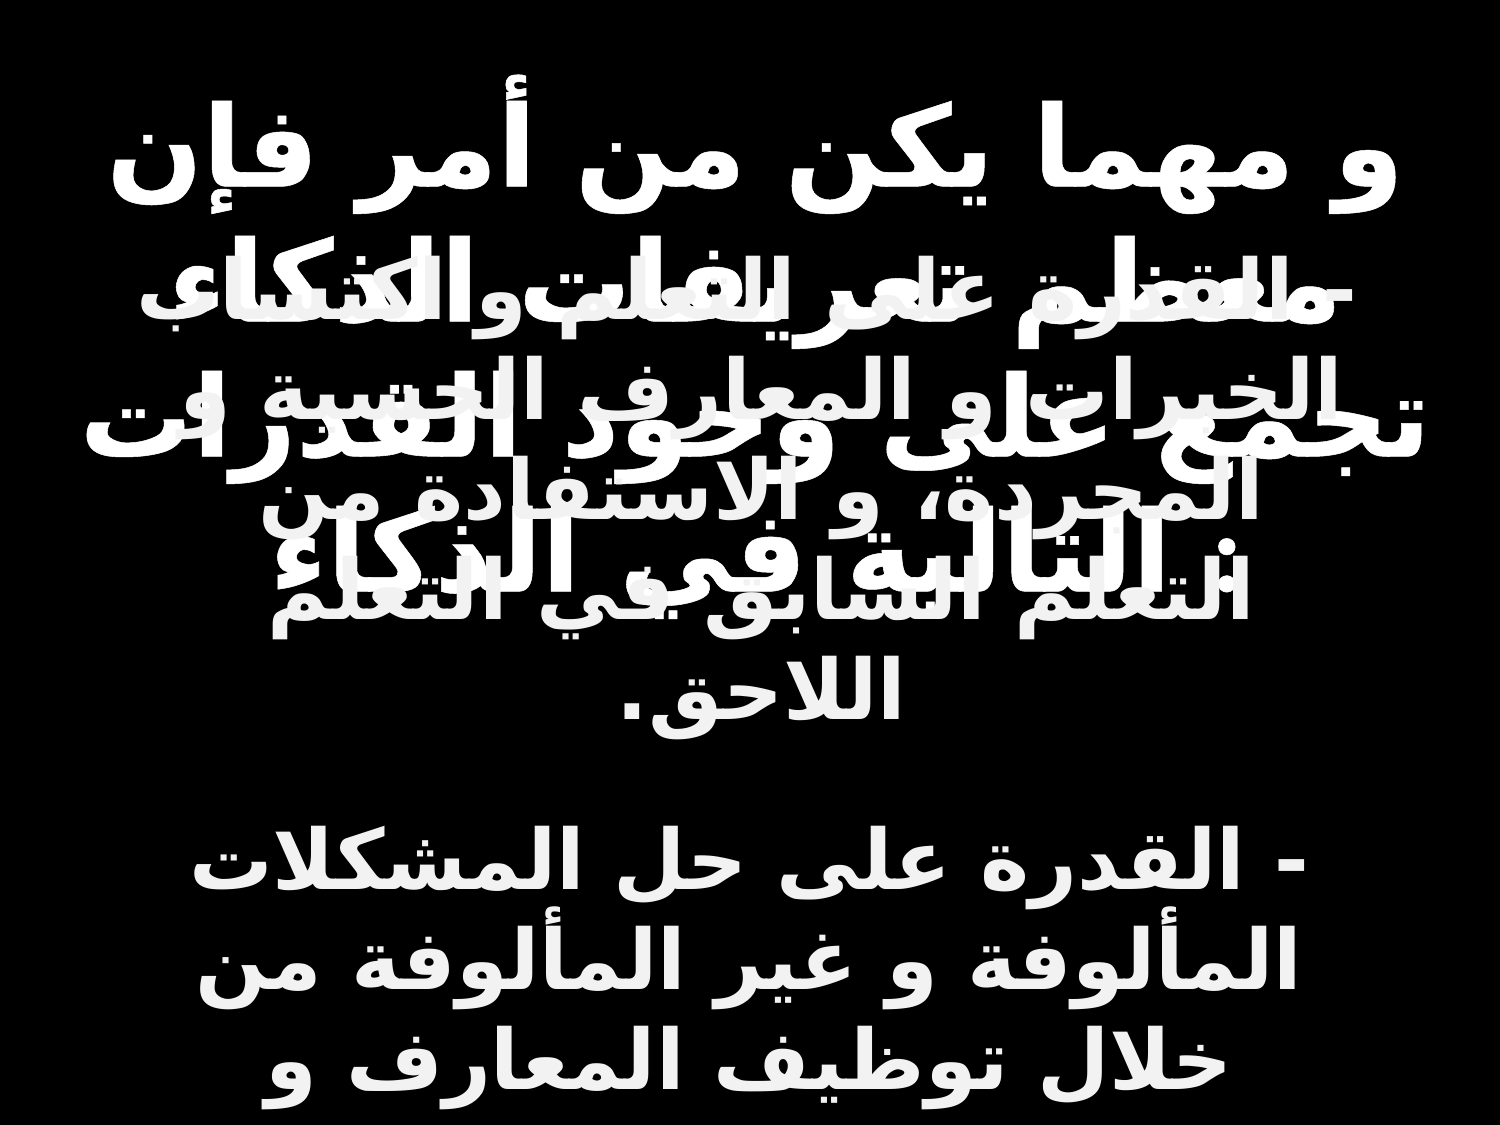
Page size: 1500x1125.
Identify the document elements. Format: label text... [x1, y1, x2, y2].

text_box - القدرة على التعلم و اكتساب الخبرات و المعارف الحسية و المجردة، و الاستفادة من التعلم السابق في التعلم اللاحق. [112, 228, 1412, 744]
text_box - القدرة على حل المشكلات المألوفة و غير المألوفة من خلال توظيف المعارف و الخبرات لمعالجة المواقف المختلفة التي يواجهها الافراد. [112, 798, 1388, 1125]
title و مهما يكن من أمر فإن معظم تعريفات الذكاء تجمع على وجود القدرات التالية في الذكاء : [53, 66, 1459, 622]
